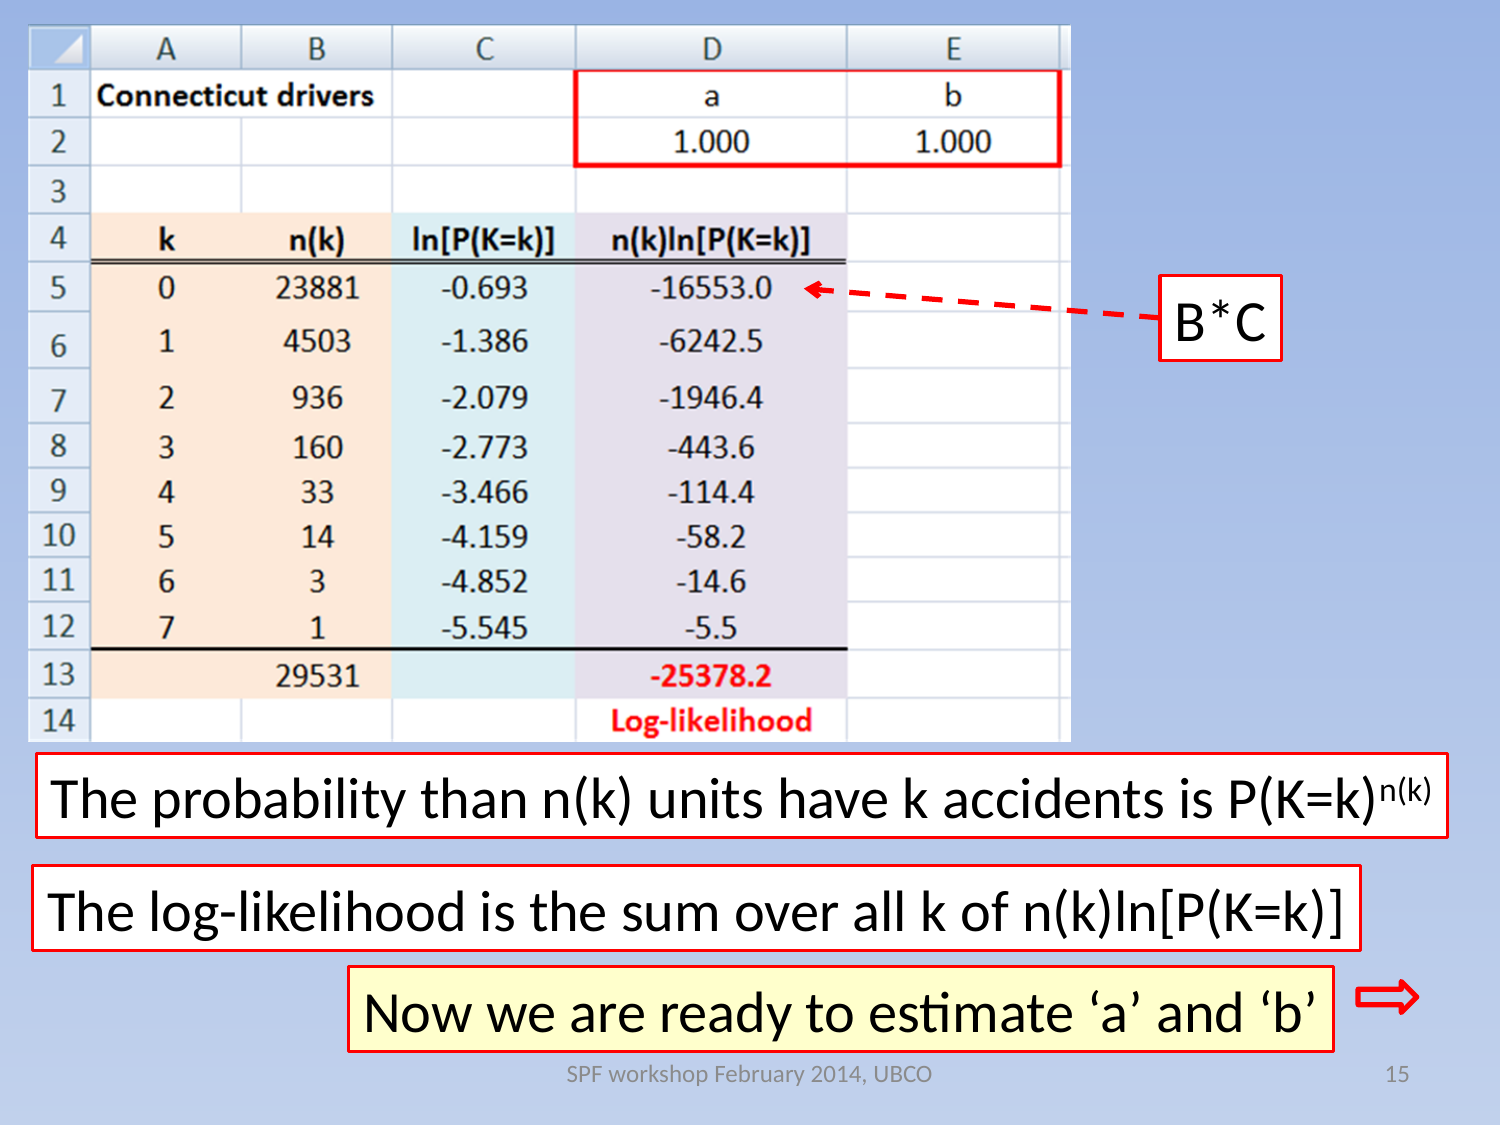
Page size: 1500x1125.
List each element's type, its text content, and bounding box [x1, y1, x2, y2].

text_box Now we are ready to estimate ‘a’ and ‘b’ [348, 966, 1334, 1052]
picture [28, 24, 1071, 742]
text_box The log-likelihood is the sum over all k of n(k)ln[P(K=k)] [32, 865, 1361, 951]
text_box B*C [1159, 275, 1282, 361]
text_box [803, 288, 1160, 319]
text_box The probability than n(k) units have k accidents is P(K=k)n(k) [36, 753, 1448, 838]
text_box [1357, 980, 1418, 1014]
footer SPF workshop February 2014, UBCO [512, 1042, 988, 1103]
slide_number 15 [1074, 1042, 1425, 1103]
